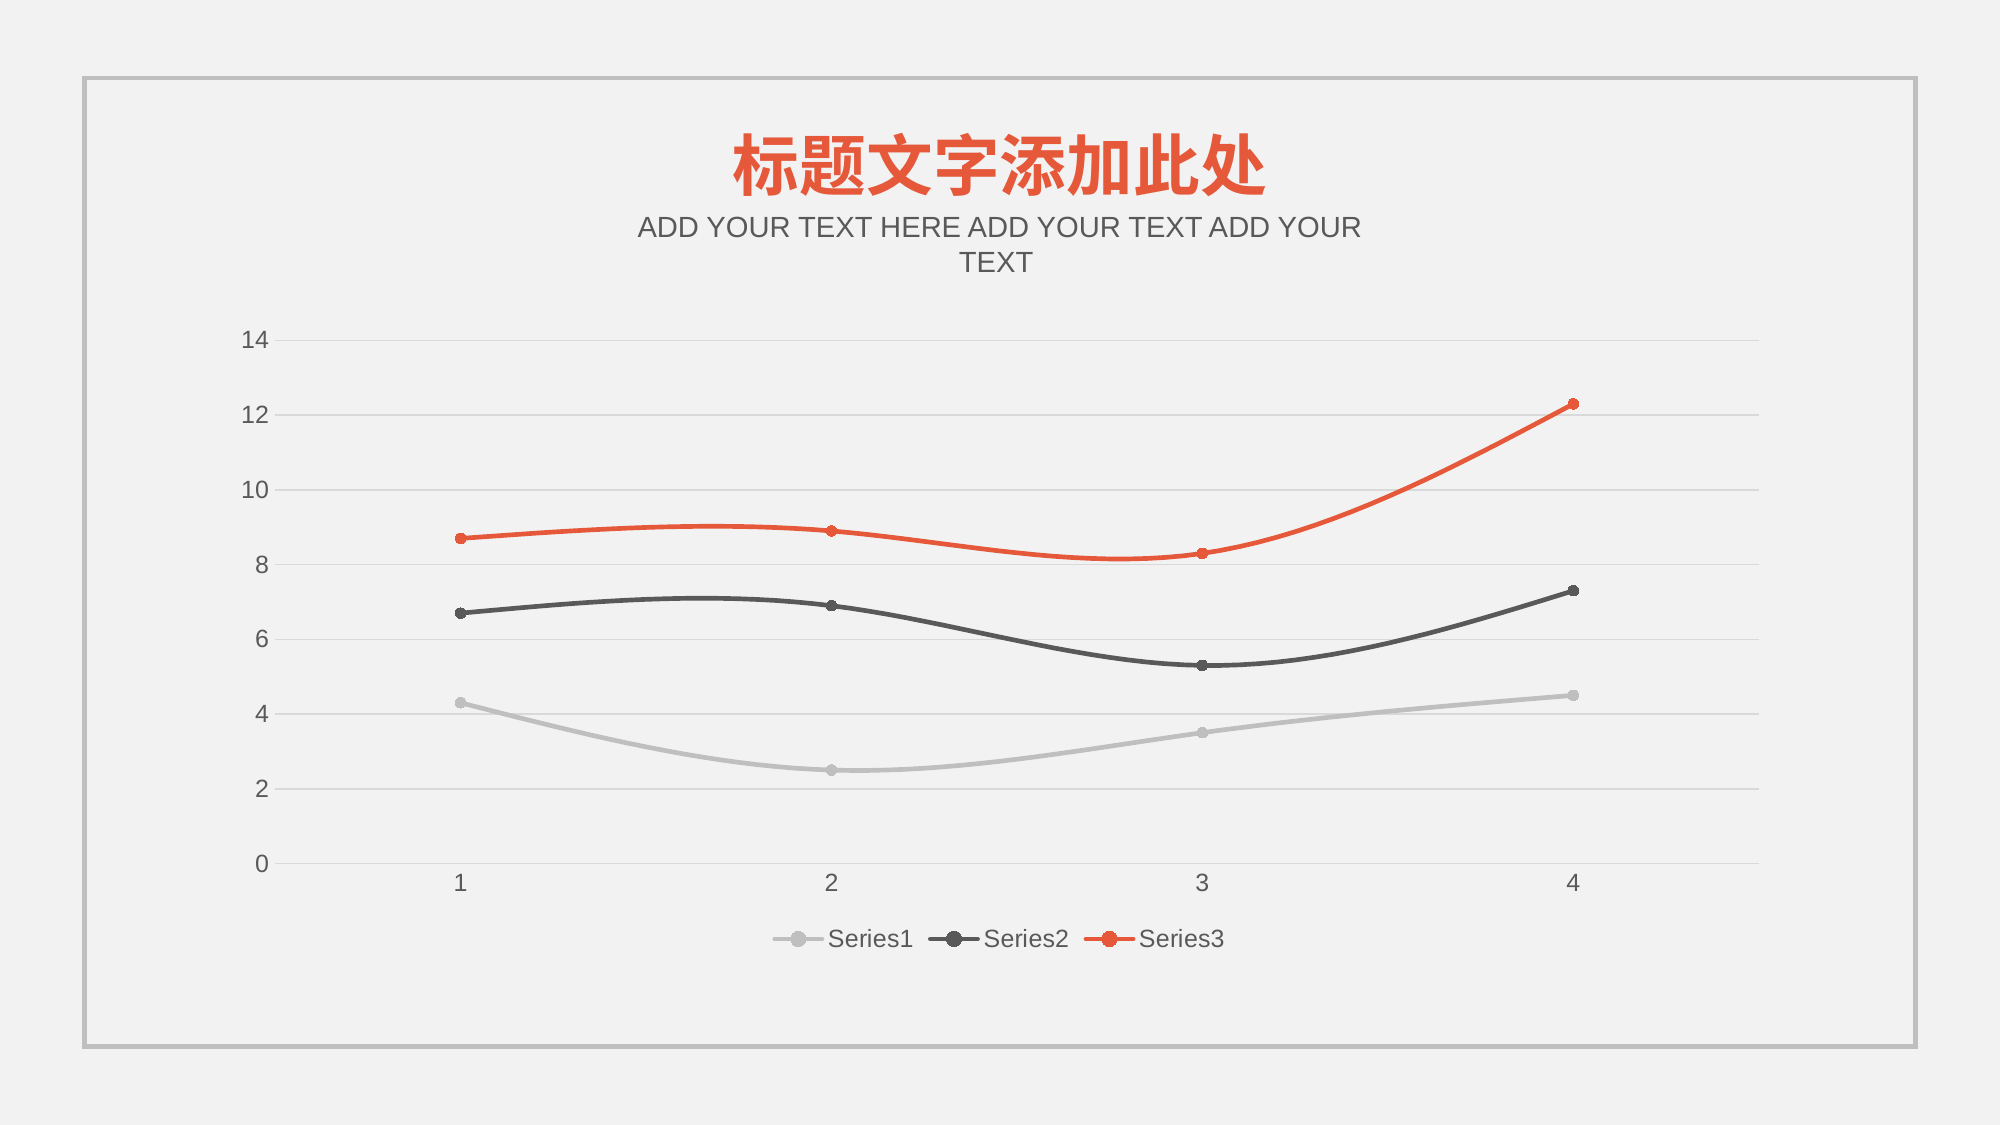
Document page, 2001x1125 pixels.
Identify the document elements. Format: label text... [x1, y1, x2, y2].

chart [209, 314, 1791, 959]
text_box 标题文字添加此处 [718, 116, 1282, 201]
text_box ADD YOUR TEXT HERE ADD YOUR TEXT ADD YOUR TEXT [599, 201, 1401, 286]
